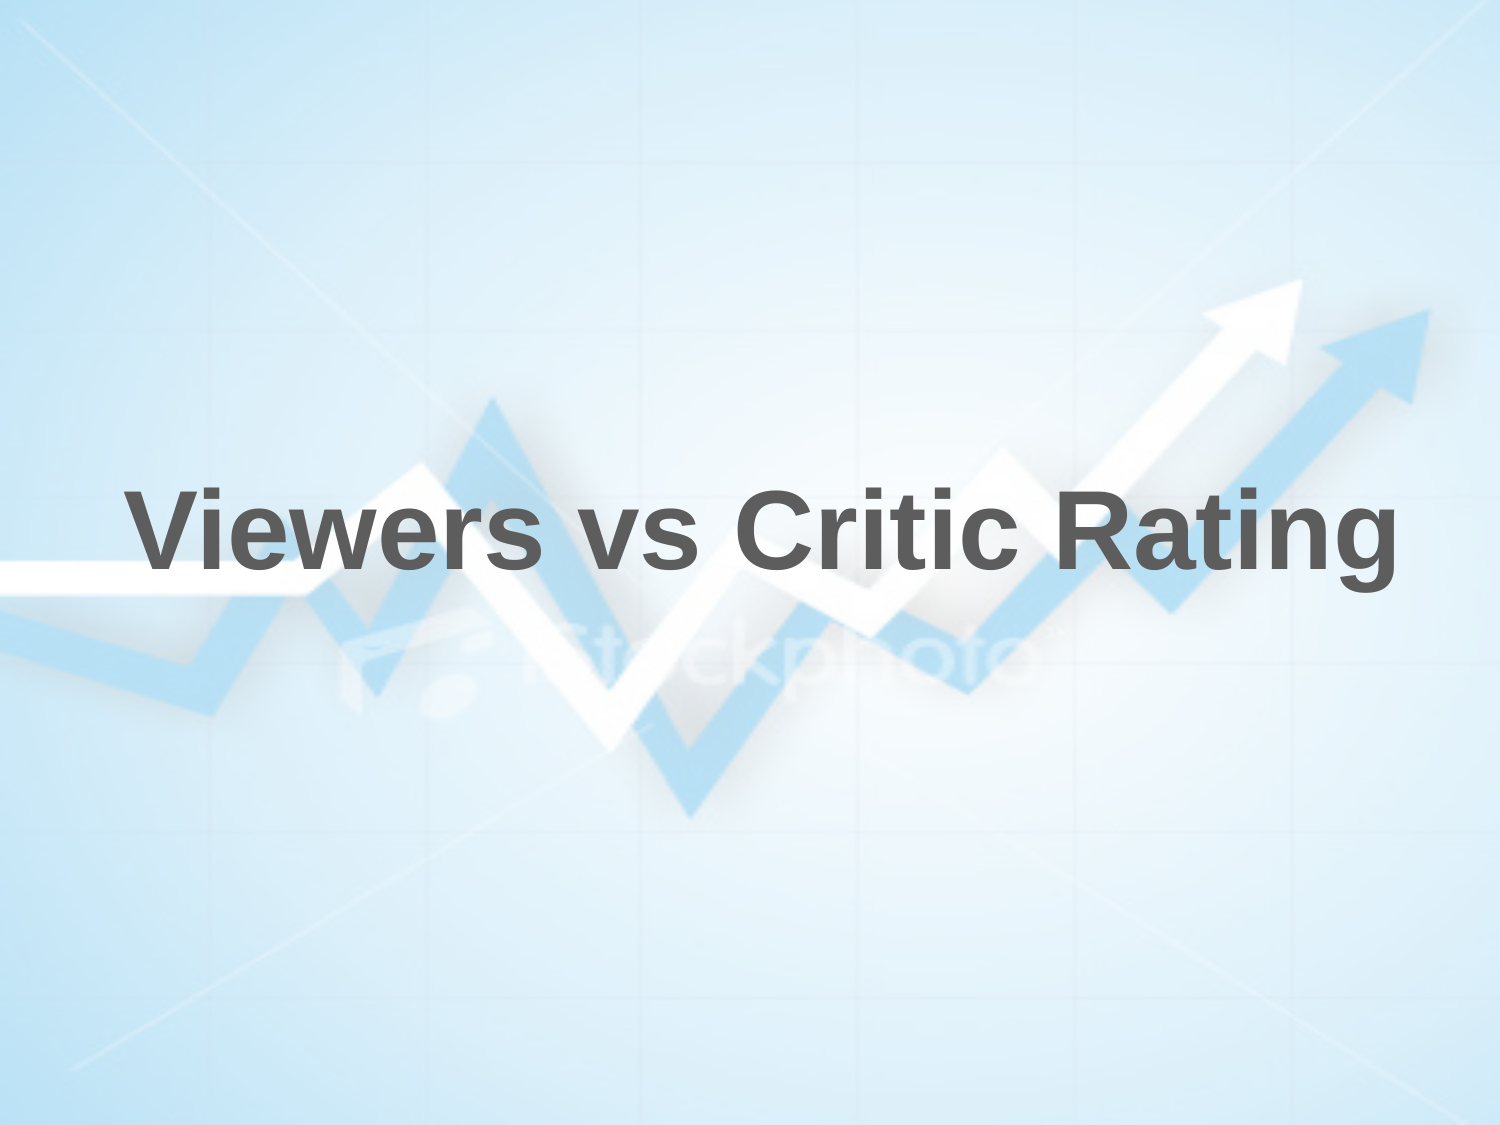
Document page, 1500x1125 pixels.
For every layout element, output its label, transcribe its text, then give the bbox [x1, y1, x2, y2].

text_box Viewers vs Critic Rating [26, 449, 1500, 600]
